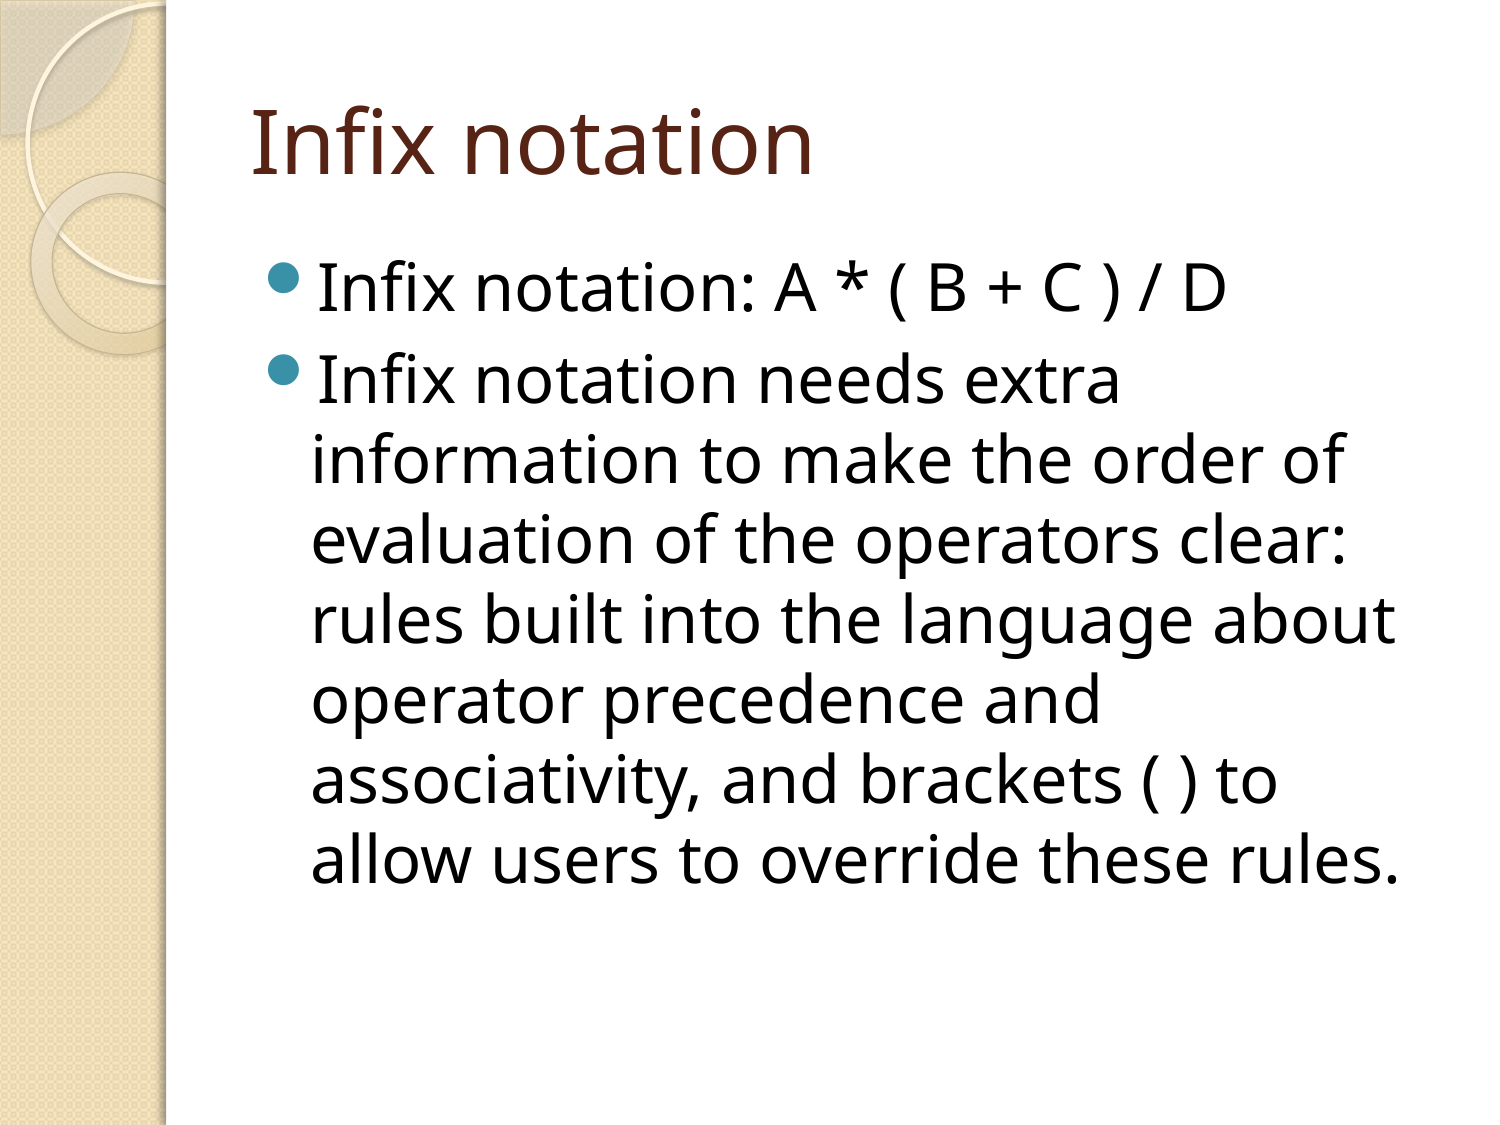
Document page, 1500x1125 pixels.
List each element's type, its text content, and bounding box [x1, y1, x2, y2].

list Infix notation: A * ( B + C ) / D Infix notation needs extra information to make the order of evaluation of the operators clear: rules built into the language about operator precedence and associativity, and brackets ( ) to allow users to override these rules. [235, 237, 1466, 1025]
title Infix notation [235, 45, 1466, 233]
